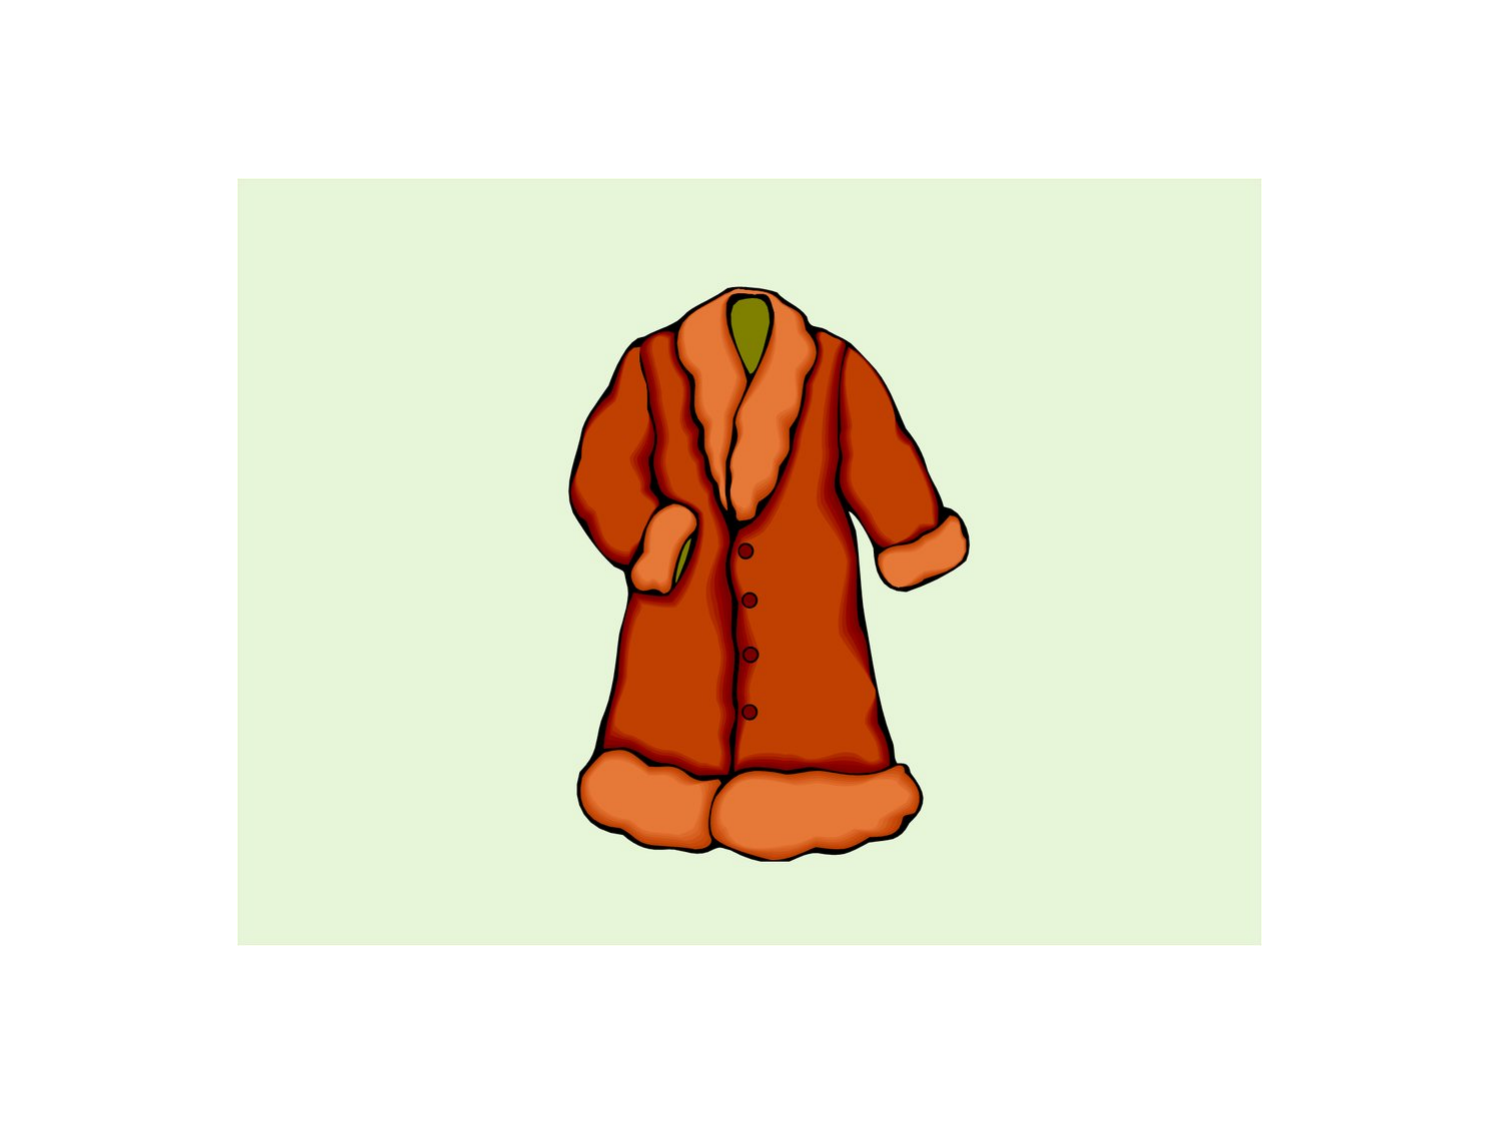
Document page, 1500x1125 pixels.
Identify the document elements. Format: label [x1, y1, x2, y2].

picture [237, 178, 1263, 947]
